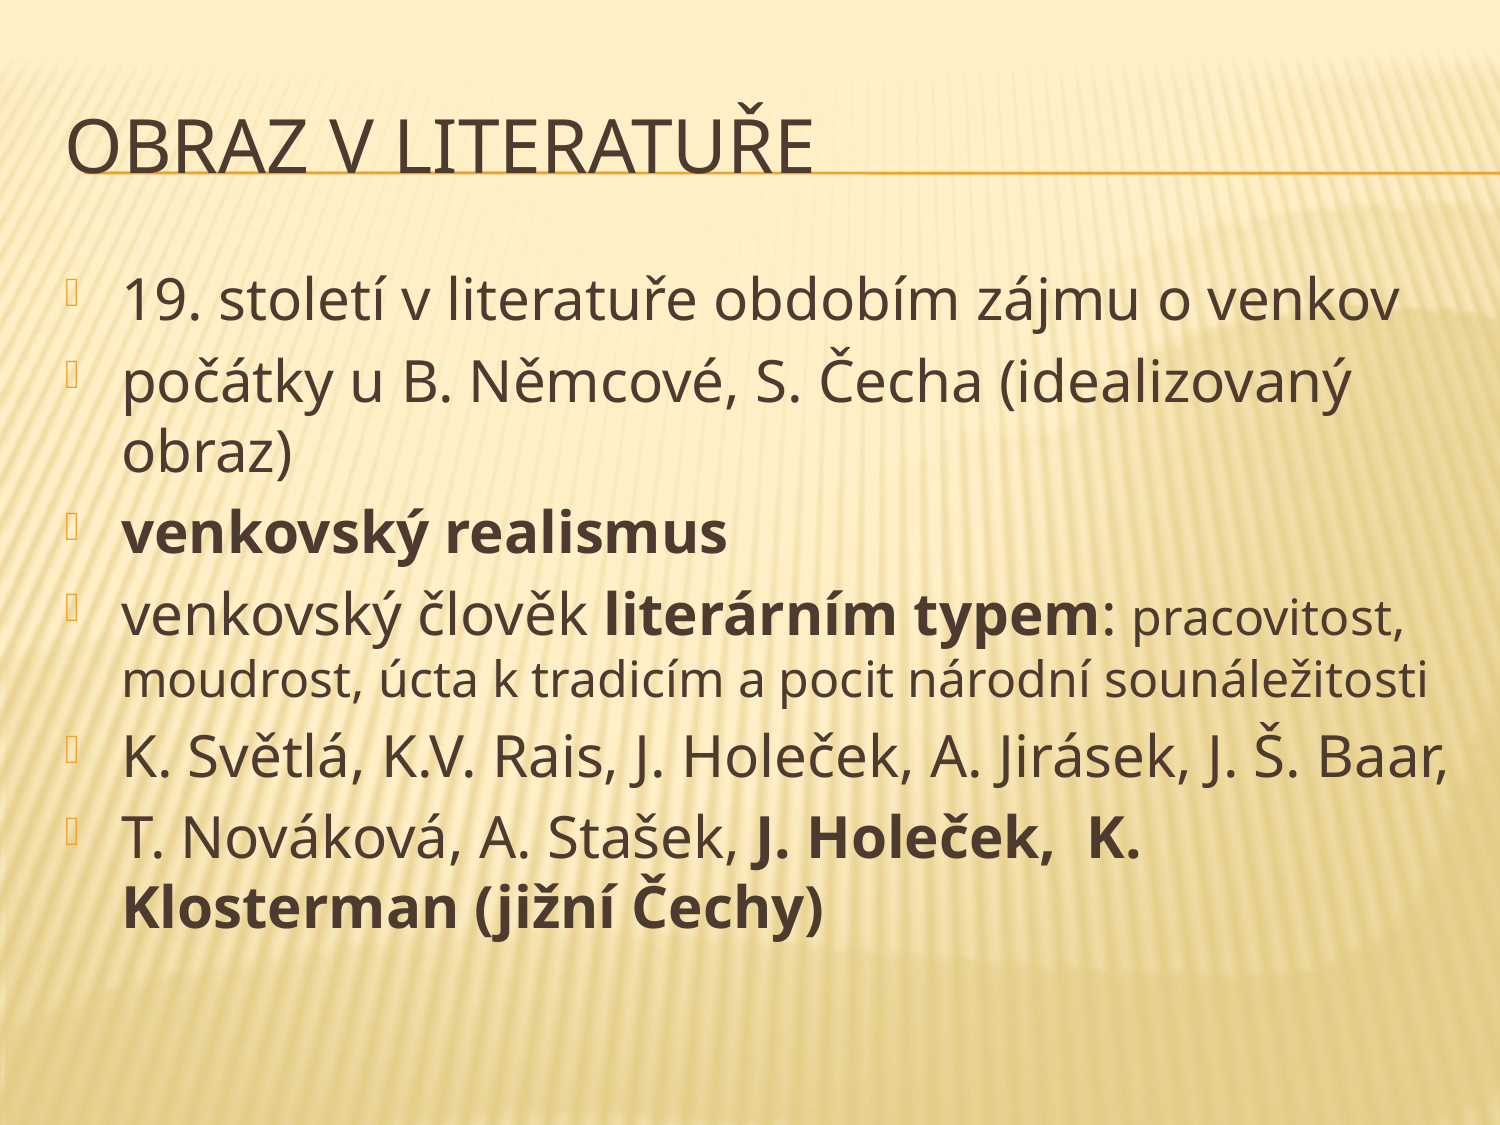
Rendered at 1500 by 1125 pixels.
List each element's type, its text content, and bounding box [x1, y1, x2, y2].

list 19. století v literatuře obdobím zájmu o venkov počátky u B. Němcové, S. Čecha (idealizovaný obraz) venkovský realismus venkovský člověk literárním typem: pracovitost, moudrost, úcta k tradicím a pocit národní sounáležitosti K. Světlá, K.V. Rais, J. Holeček, A. Jirásek, J. Š. Baar, T. Nováková, A. Stašek, J. Holeček, K. Klosterman (jižní Čechy) [50, 254, 1475, 998]
title Obraz v literatuře [50, 75, 1475, 213]
